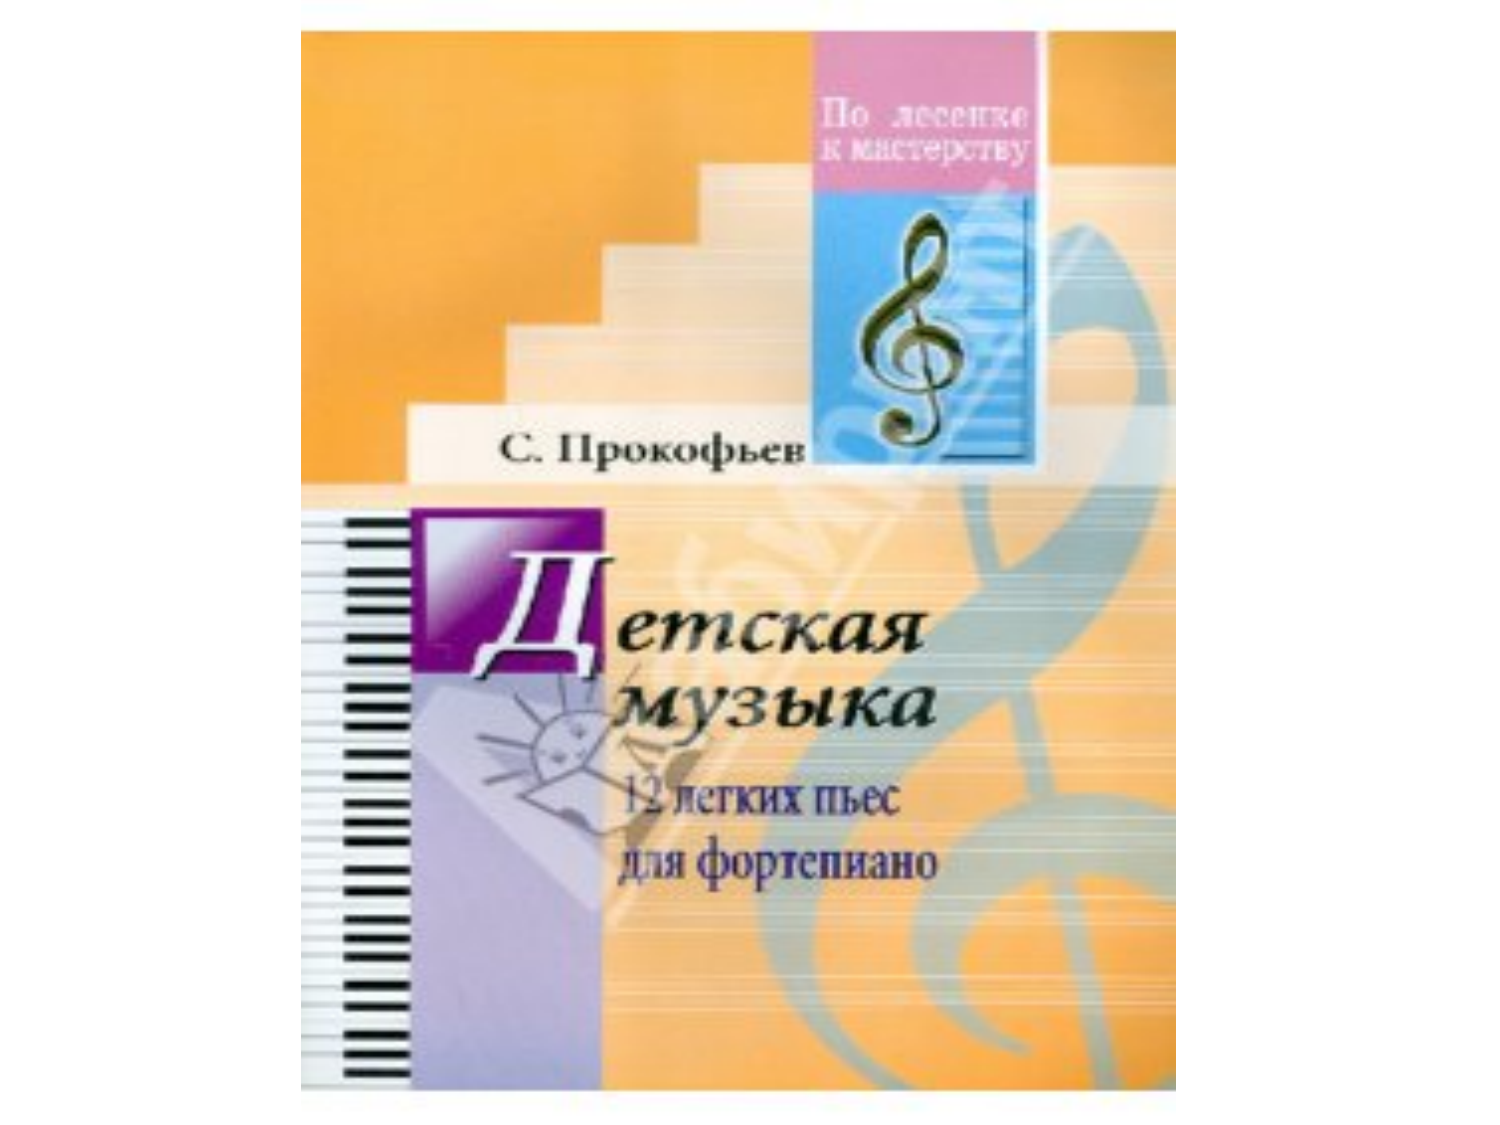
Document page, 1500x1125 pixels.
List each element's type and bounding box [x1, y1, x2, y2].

picture [300, 0, 1176, 1125]
